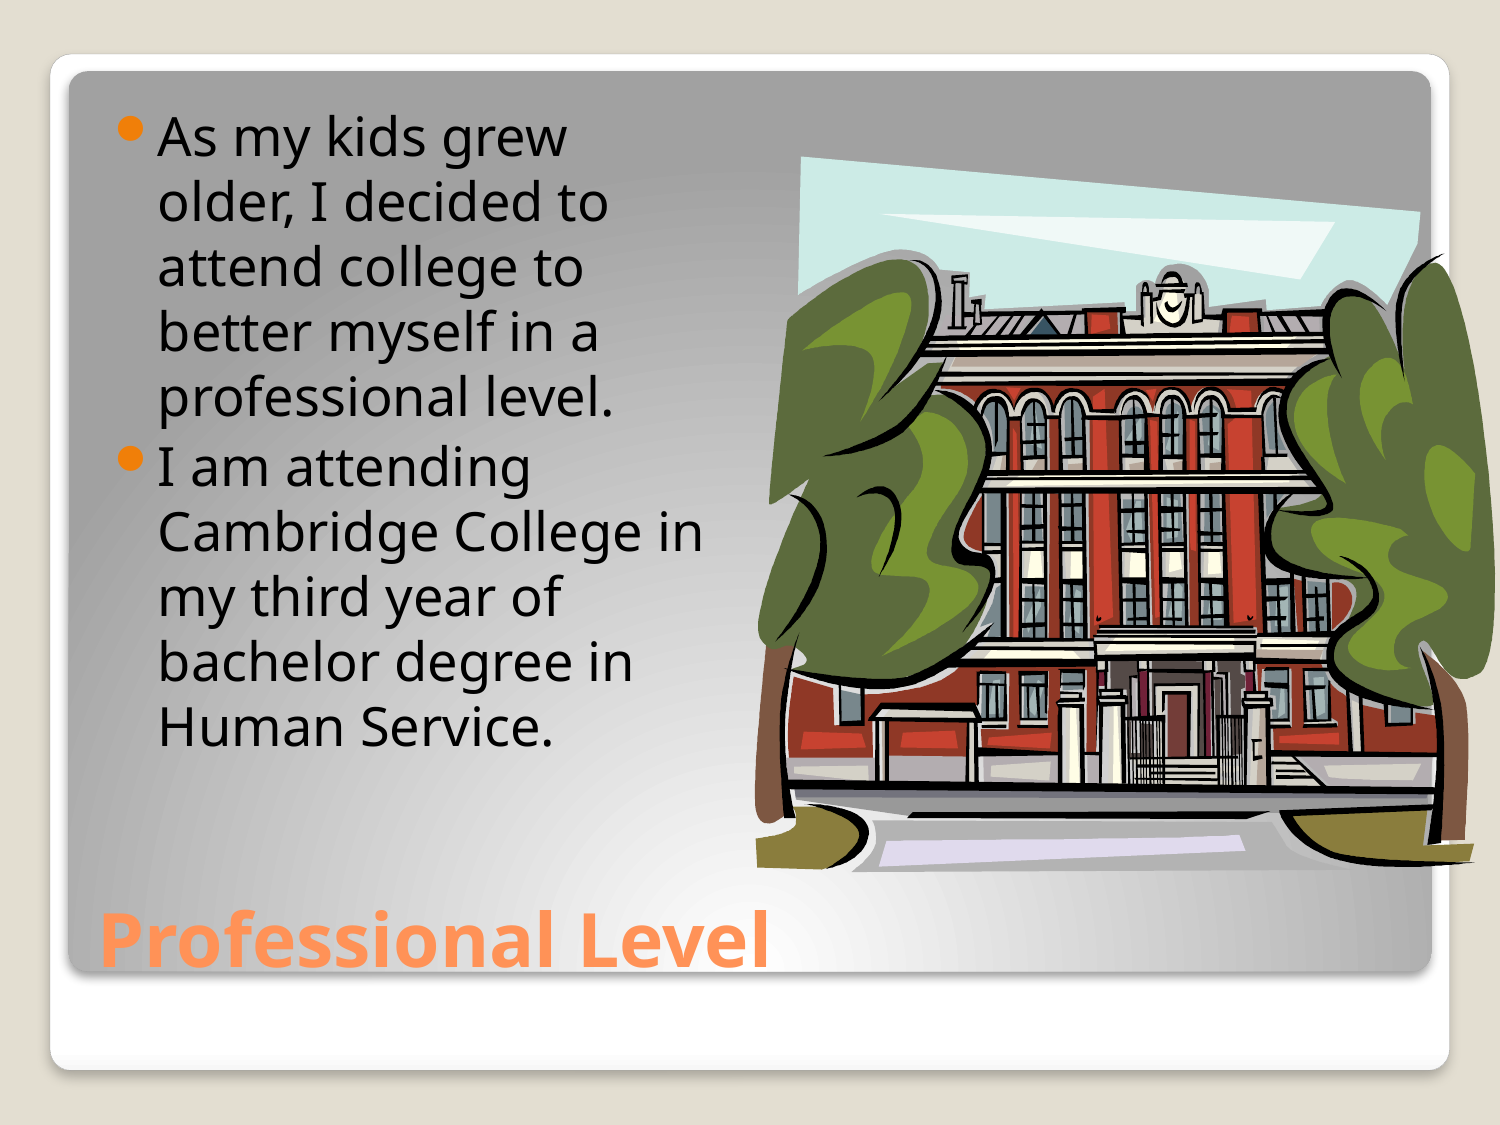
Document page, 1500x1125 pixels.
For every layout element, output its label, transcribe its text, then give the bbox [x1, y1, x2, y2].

title Professional Level [82, 817, 1425, 991]
picture [749, 149, 1500, 879]
list As my kids grew older, I decided to attend college to better myself in a professional level. I am attending Cambridge College in my third year of bachelor degree in Human Service. [84, 86, 730, 807]
